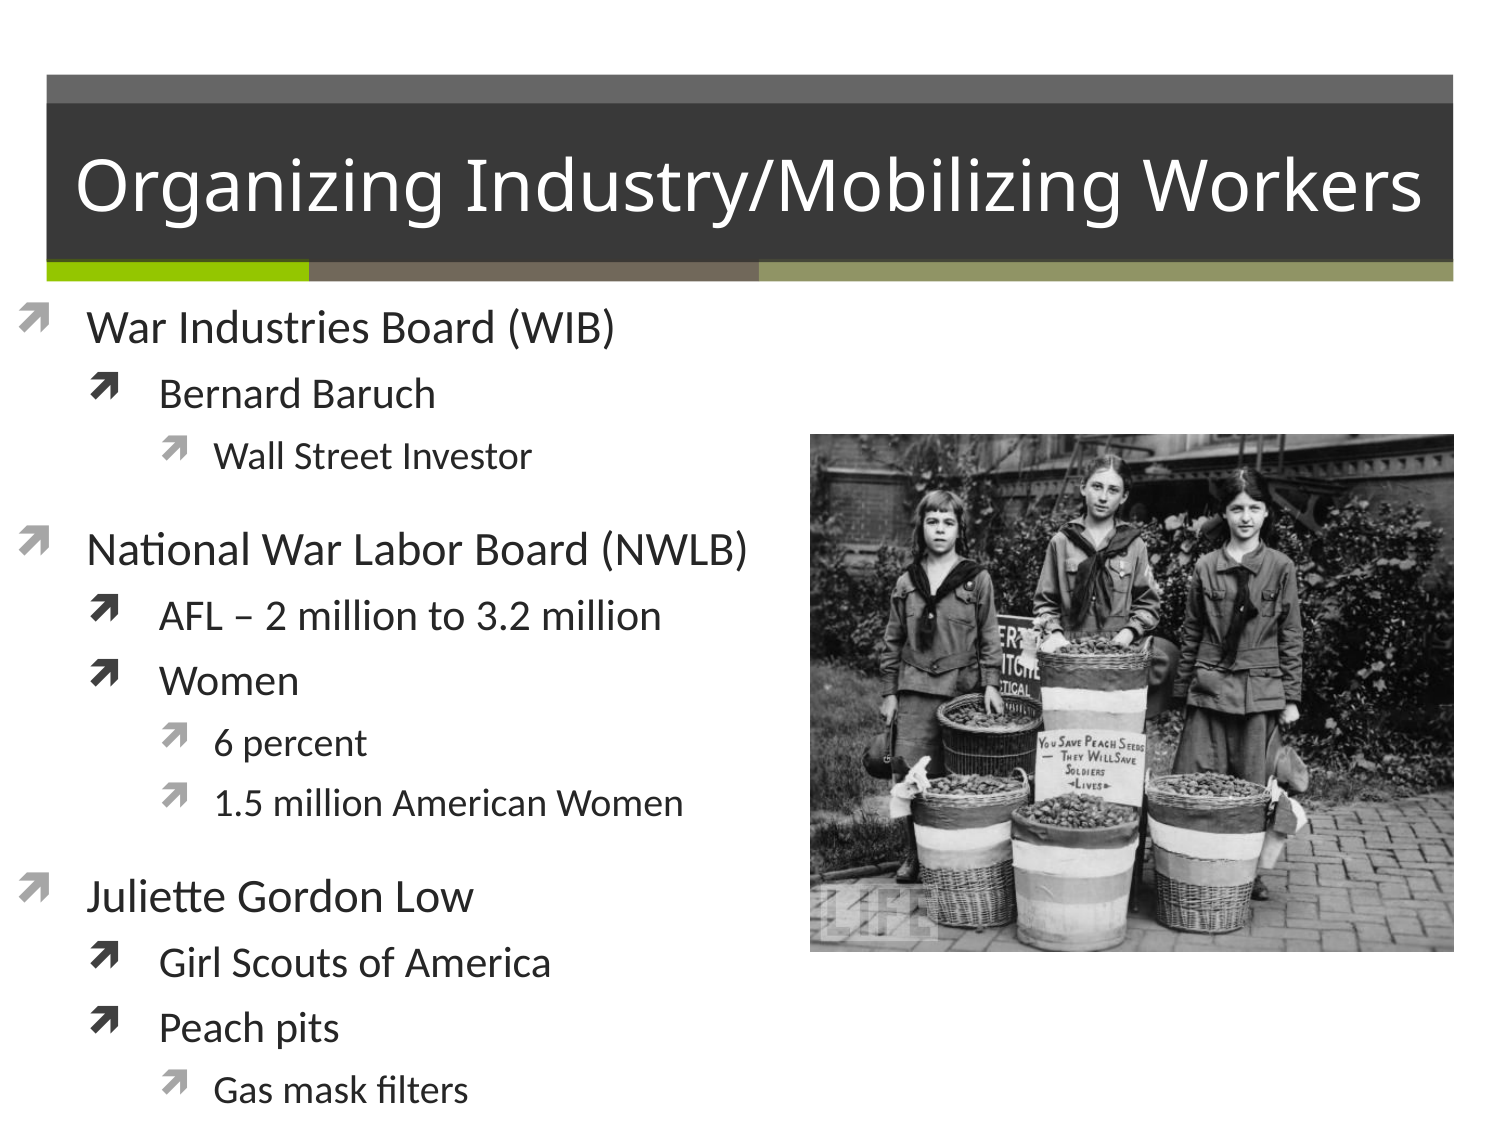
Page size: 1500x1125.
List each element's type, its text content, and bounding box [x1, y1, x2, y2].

list War Industries Board (WIB) Bernard Baruch Wall Street Investor National War Labor Board (NWLB) AFL – 2 million to 3.2 million Women 6 percent 1.5 million American Women Juliette Gordon Low Girl Scouts of America Peach pits Gas mask filters [0, 287, 1500, 1125]
title Organizing Industry/Mobilizing Workers [46, 103, 1454, 263]
picture [809, 433, 1454, 952]
